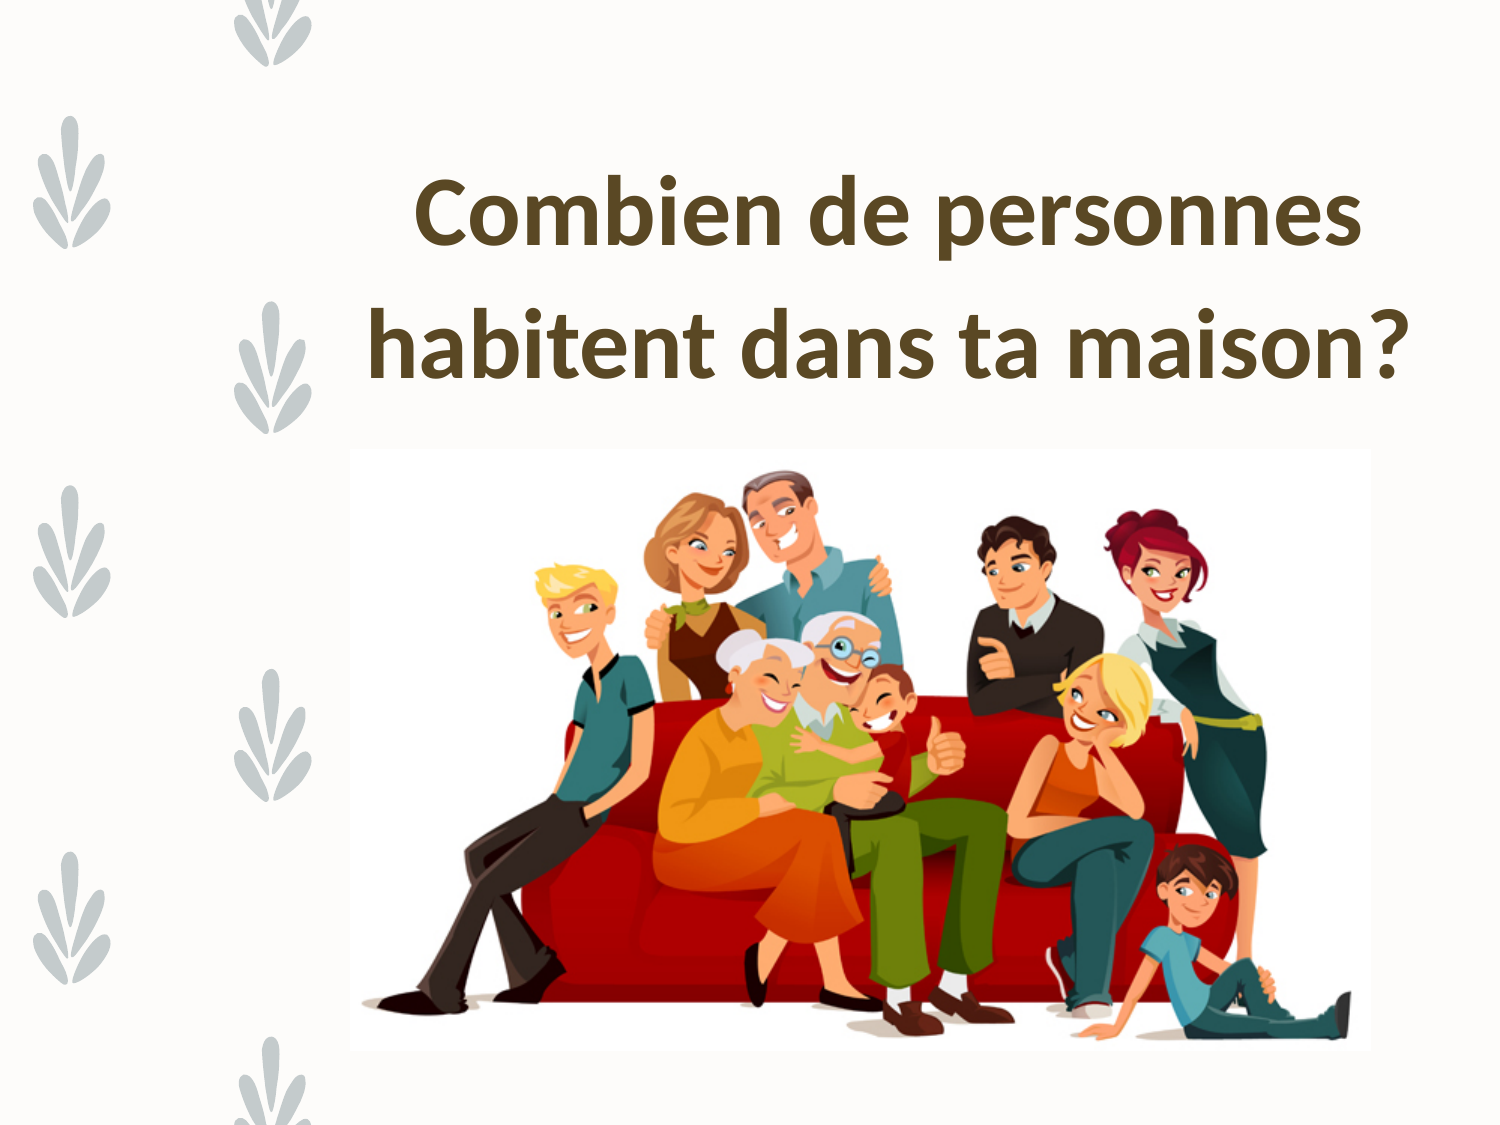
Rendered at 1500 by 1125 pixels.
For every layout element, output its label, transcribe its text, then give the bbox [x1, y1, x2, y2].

text_box Combien de personnes habitent dans ta maison? [349, 124, 1429, 599]
picture [349, 449, 1371, 1051]
